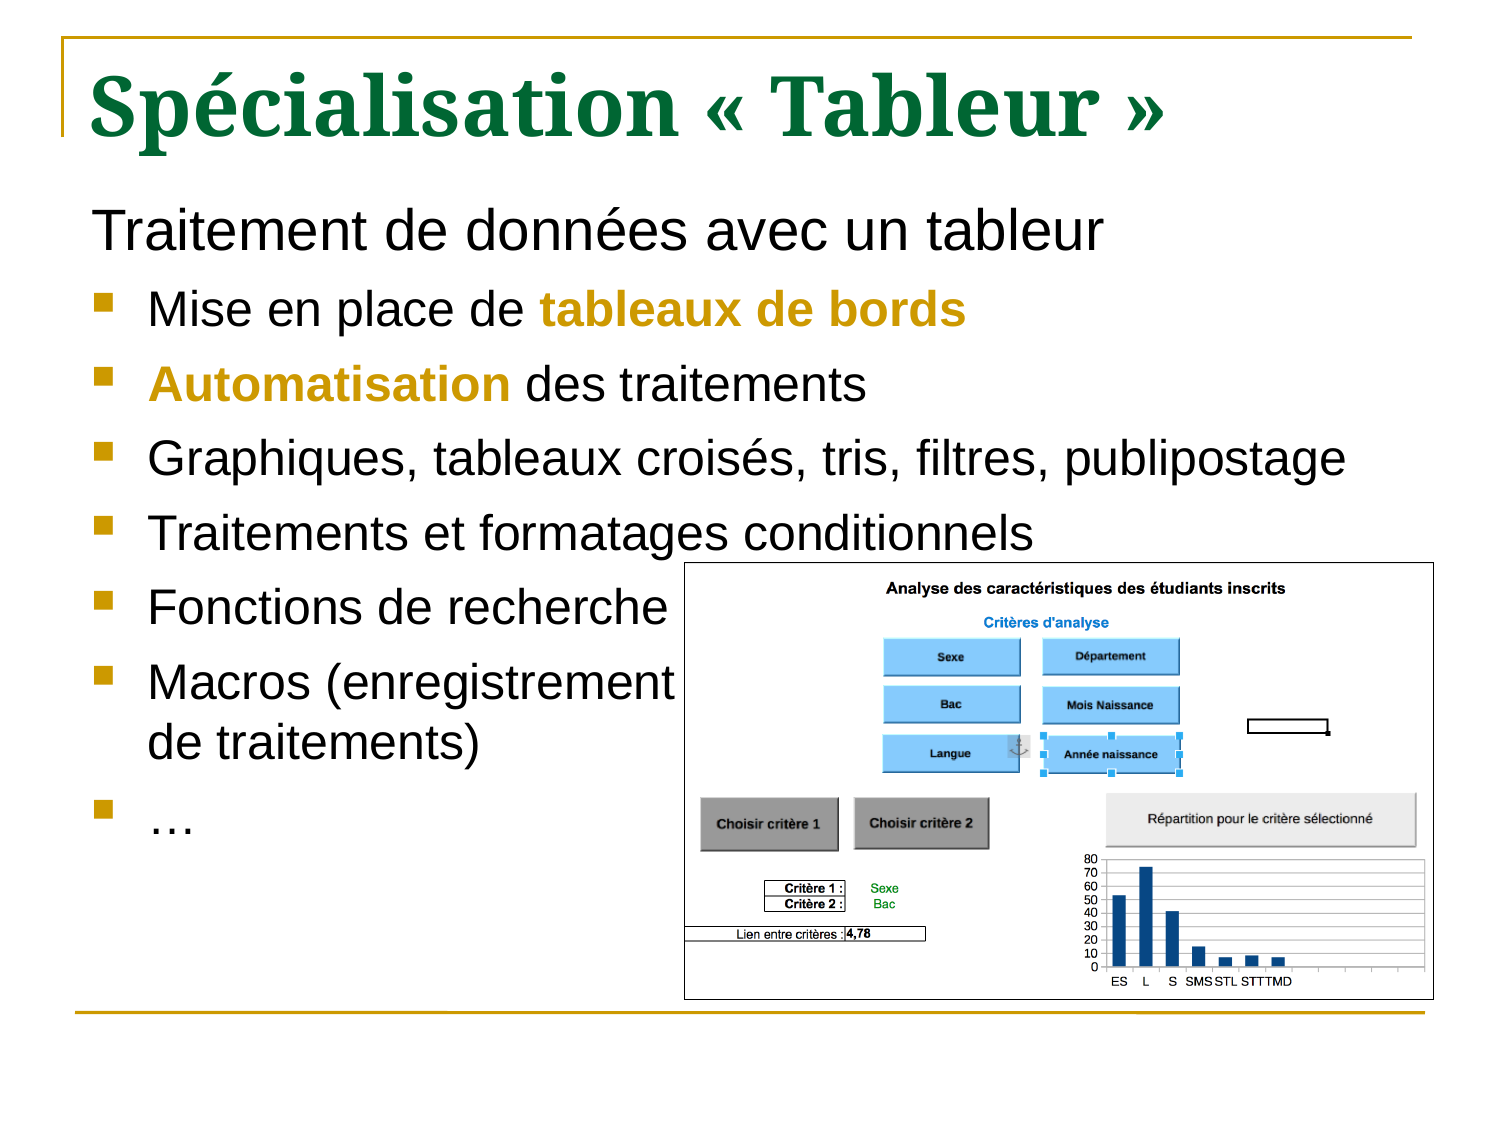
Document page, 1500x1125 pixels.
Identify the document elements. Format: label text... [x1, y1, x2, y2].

picture [684, 562, 1435, 1000]
text_box Spécialisation « Tableur » [74, 45, 1425, 233]
text_box Traitement de données avec un tableur Mise en place de tableaux de bords Automatisation des traitements Graphiques, tableaux croisés, tris, filtres, publipostage Traitements et formatages conditionnels Fonctions de recherche Macros (enregistrement de traitements) … [76, 184, 1427, 1059]
